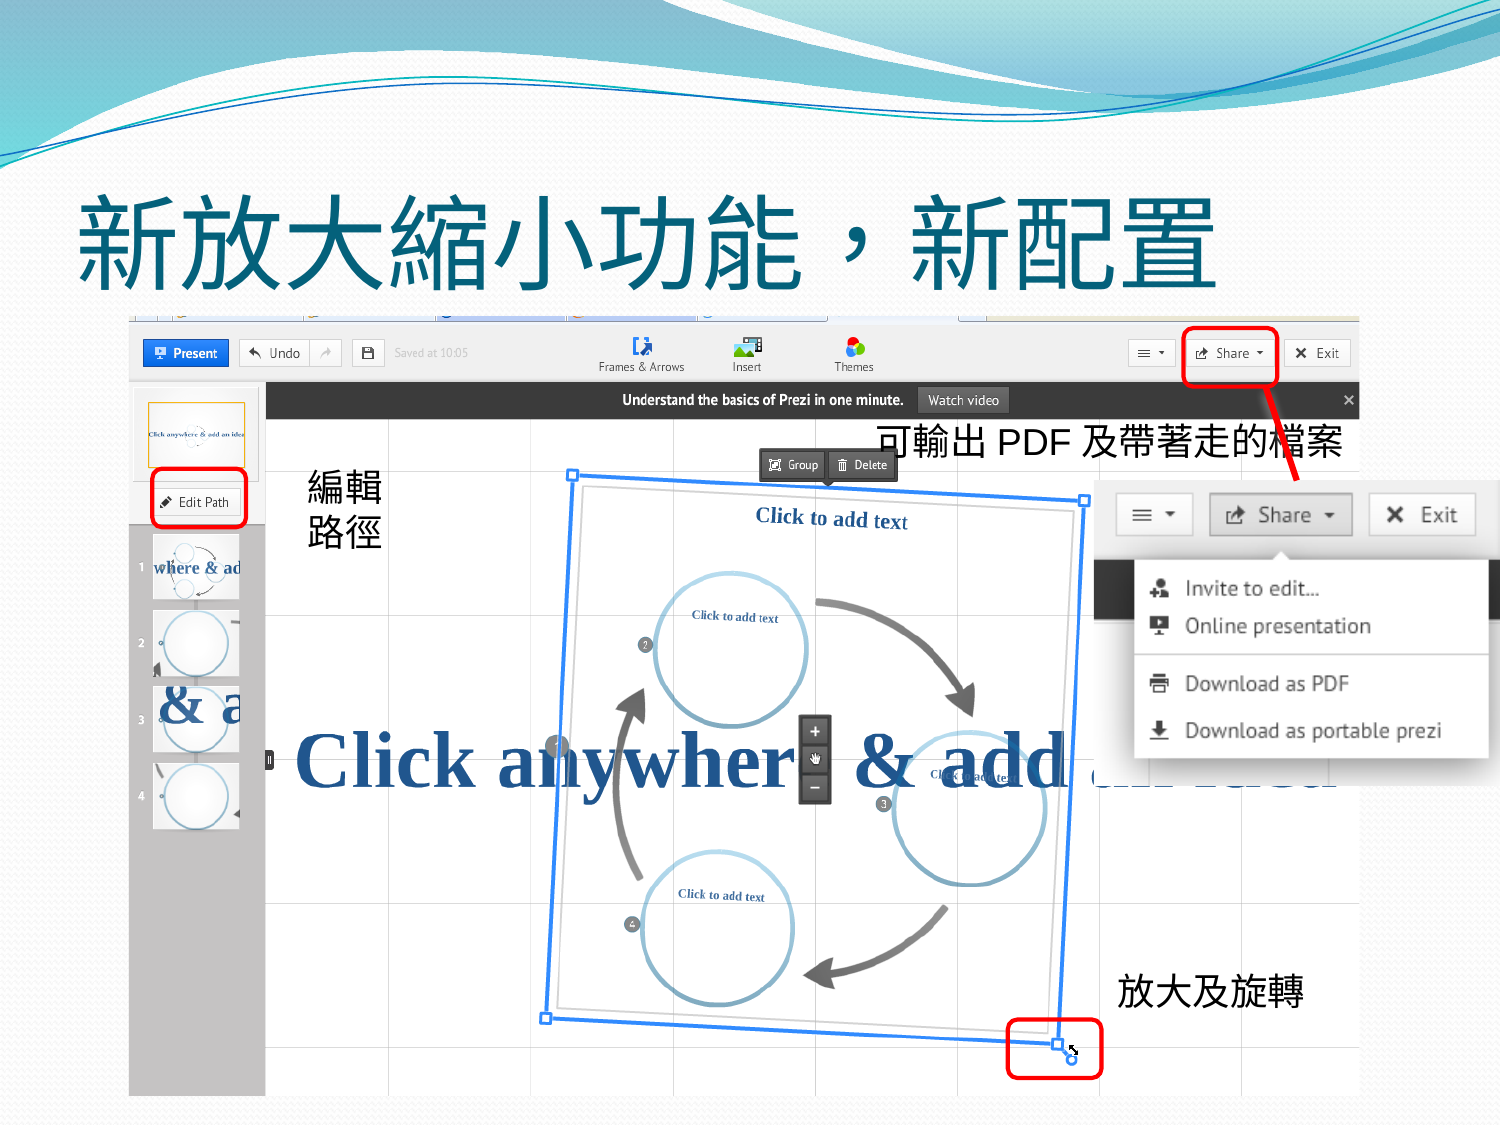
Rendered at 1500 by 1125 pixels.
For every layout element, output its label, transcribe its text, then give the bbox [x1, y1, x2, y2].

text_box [1234, 417, 1329, 450]
picture [128, 316, 1500, 1096]
title 新放大縮小功能，新配置 [74, 115, 1426, 304]
